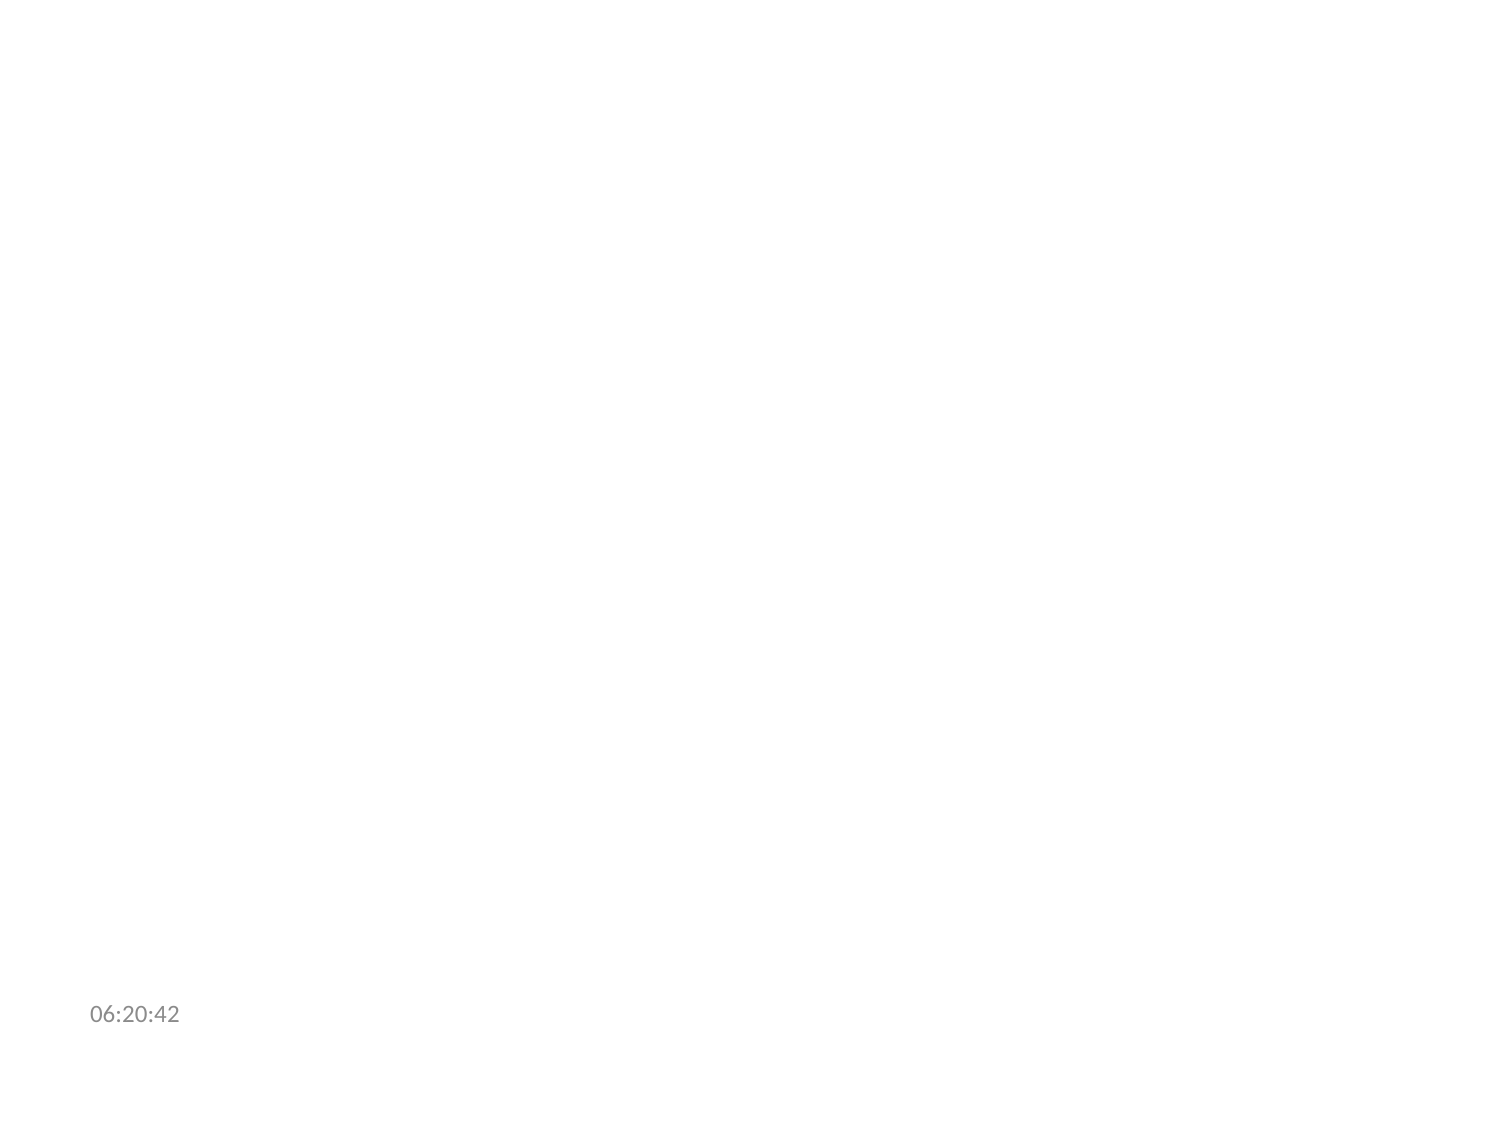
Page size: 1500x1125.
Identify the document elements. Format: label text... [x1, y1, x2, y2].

text_box 15:35:09 [75, 982, 425, 1043]
